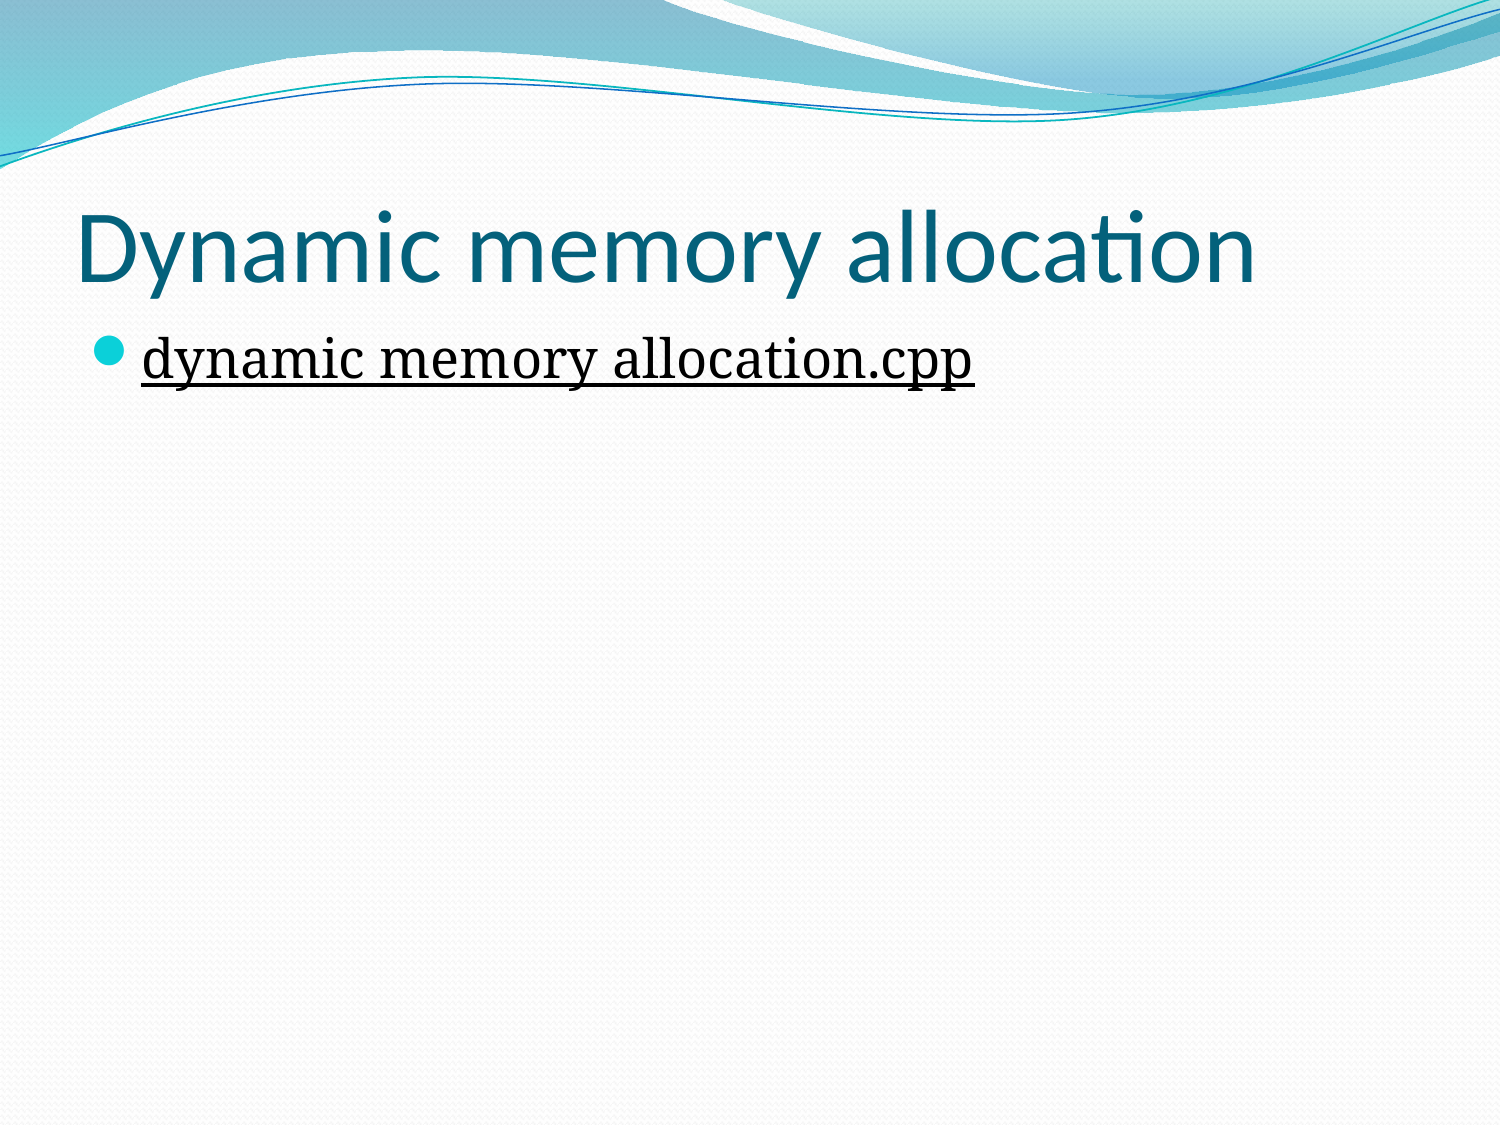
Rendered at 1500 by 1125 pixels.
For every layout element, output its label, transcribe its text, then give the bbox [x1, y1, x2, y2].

list dynamic memory allocation.cpp [75, 317, 1425, 1038]
title Dynamic memory allocation [75, 115, 1425, 303]
